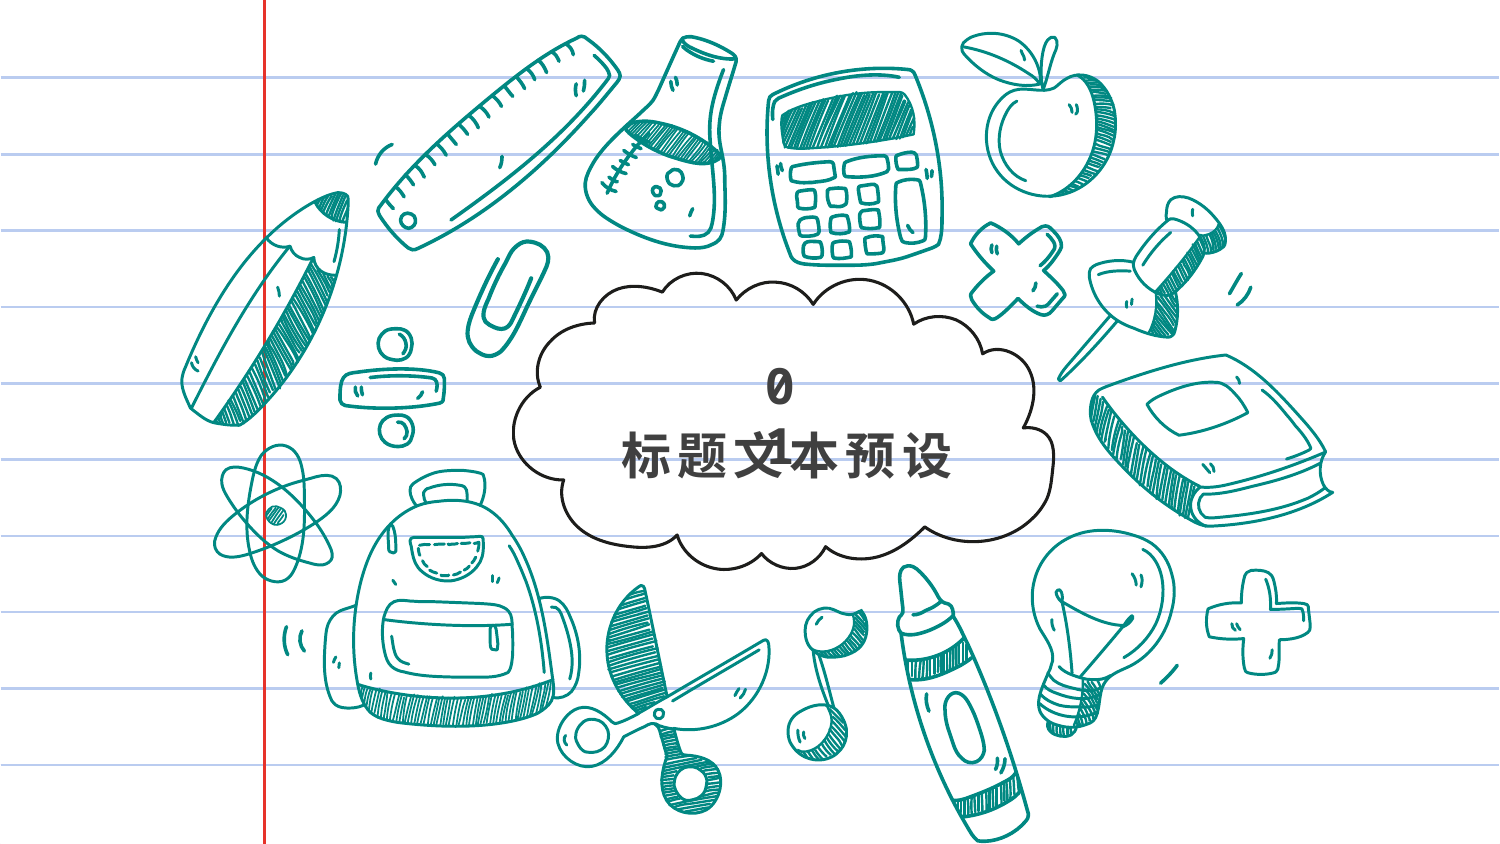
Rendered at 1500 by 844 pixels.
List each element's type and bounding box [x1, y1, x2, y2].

picture [40, 0, 1385, 844]
